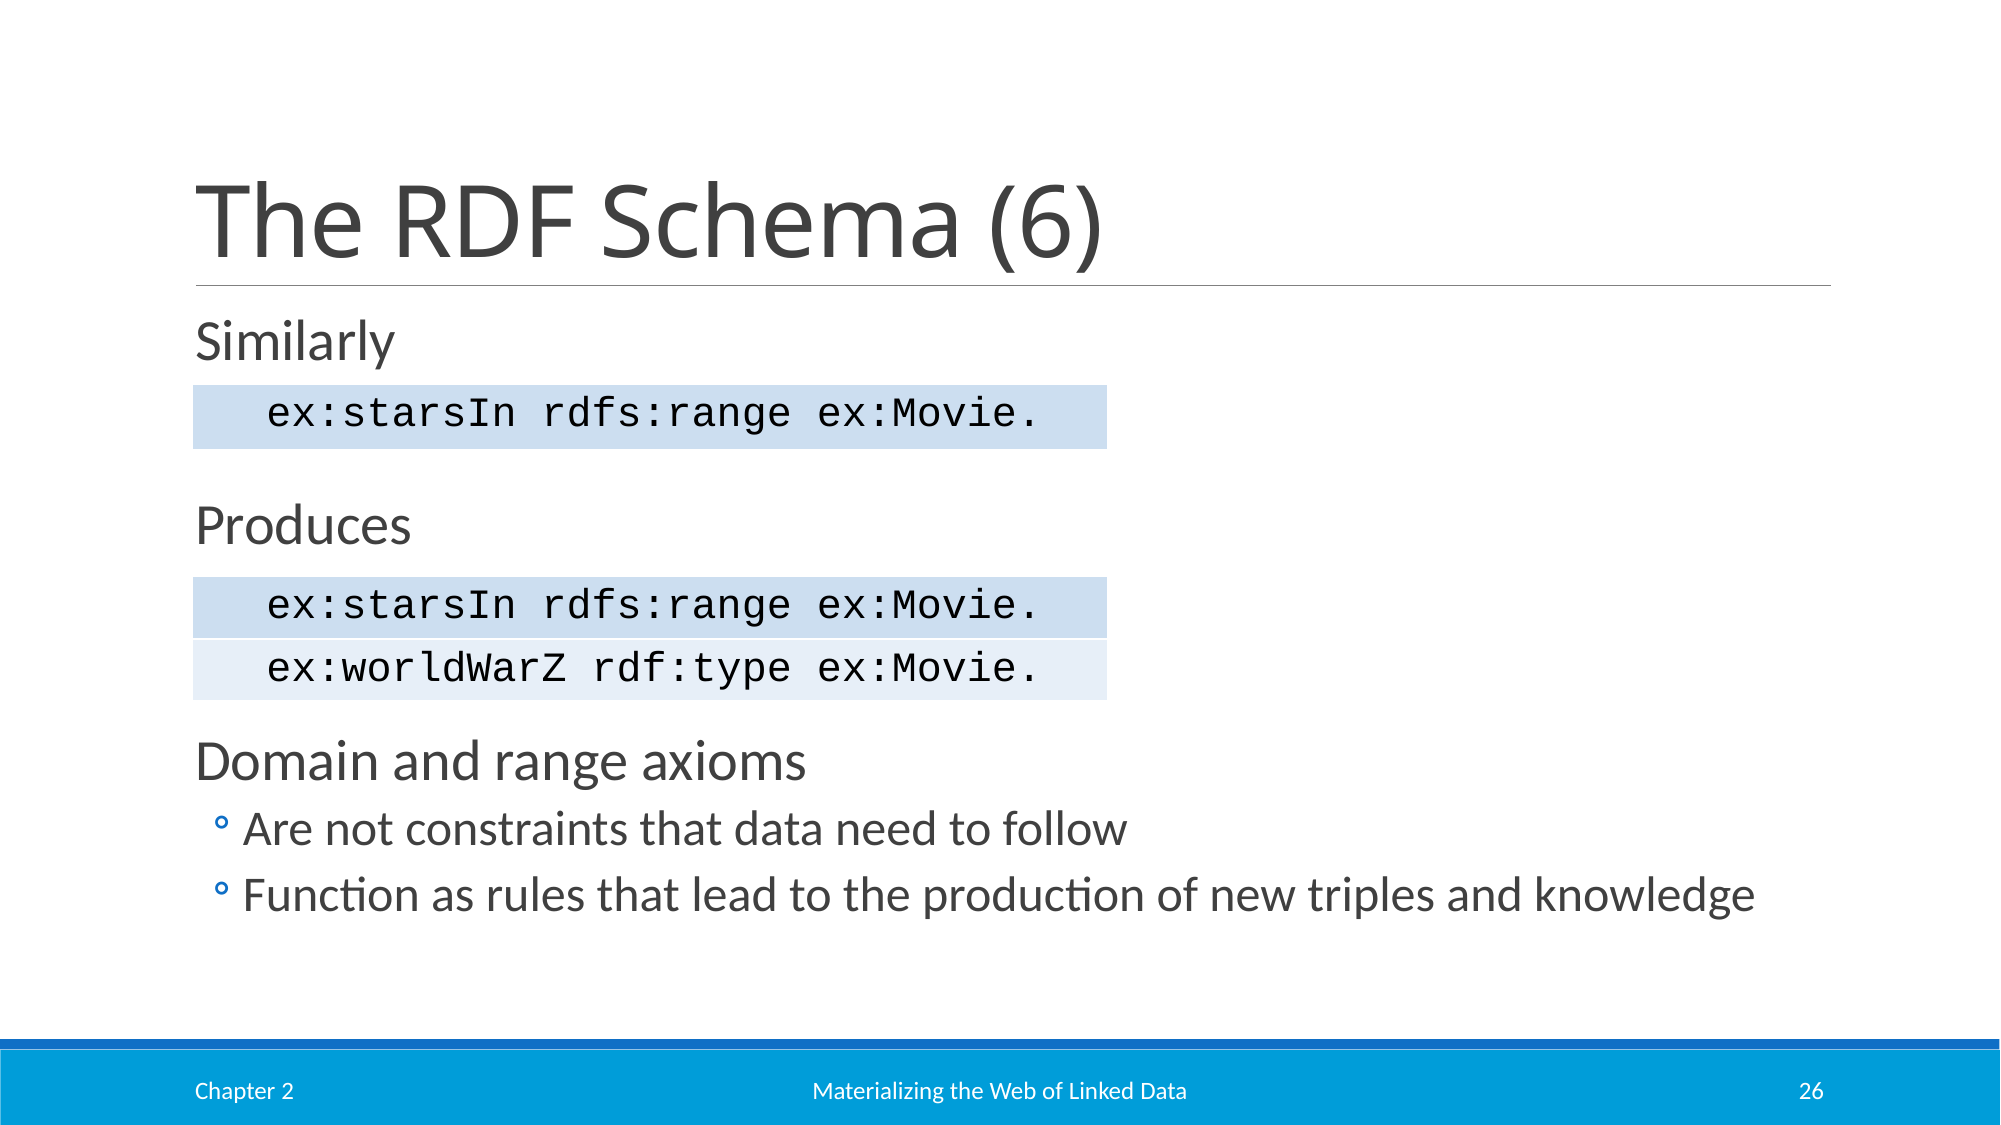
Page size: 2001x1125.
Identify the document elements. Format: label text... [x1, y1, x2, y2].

title The RDF Schema (6) [180, 47, 1830, 285]
slide_number 26 [1624, 1059, 1840, 1120]
footer Materializing the Web of Linked Data [604, 1059, 1396, 1120]
table_header ex:starsIn rdfs:range ex:Movie. [193, 577, 1107, 638]
list Similarly Produces Domain and range axioms Are not constraints that data need to follow Function as rules that lead to the production of new triples and knowledge [180, 302, 1830, 963]
slide_number Chapter 2 [180, 1059, 586, 1120]
table_cell ex:worldWarZ rdf:type ex:Movie. [193, 640, 1107, 700]
table_header ex:starsIn rdfs:range ex:Movie. [193, 385, 1107, 449]
